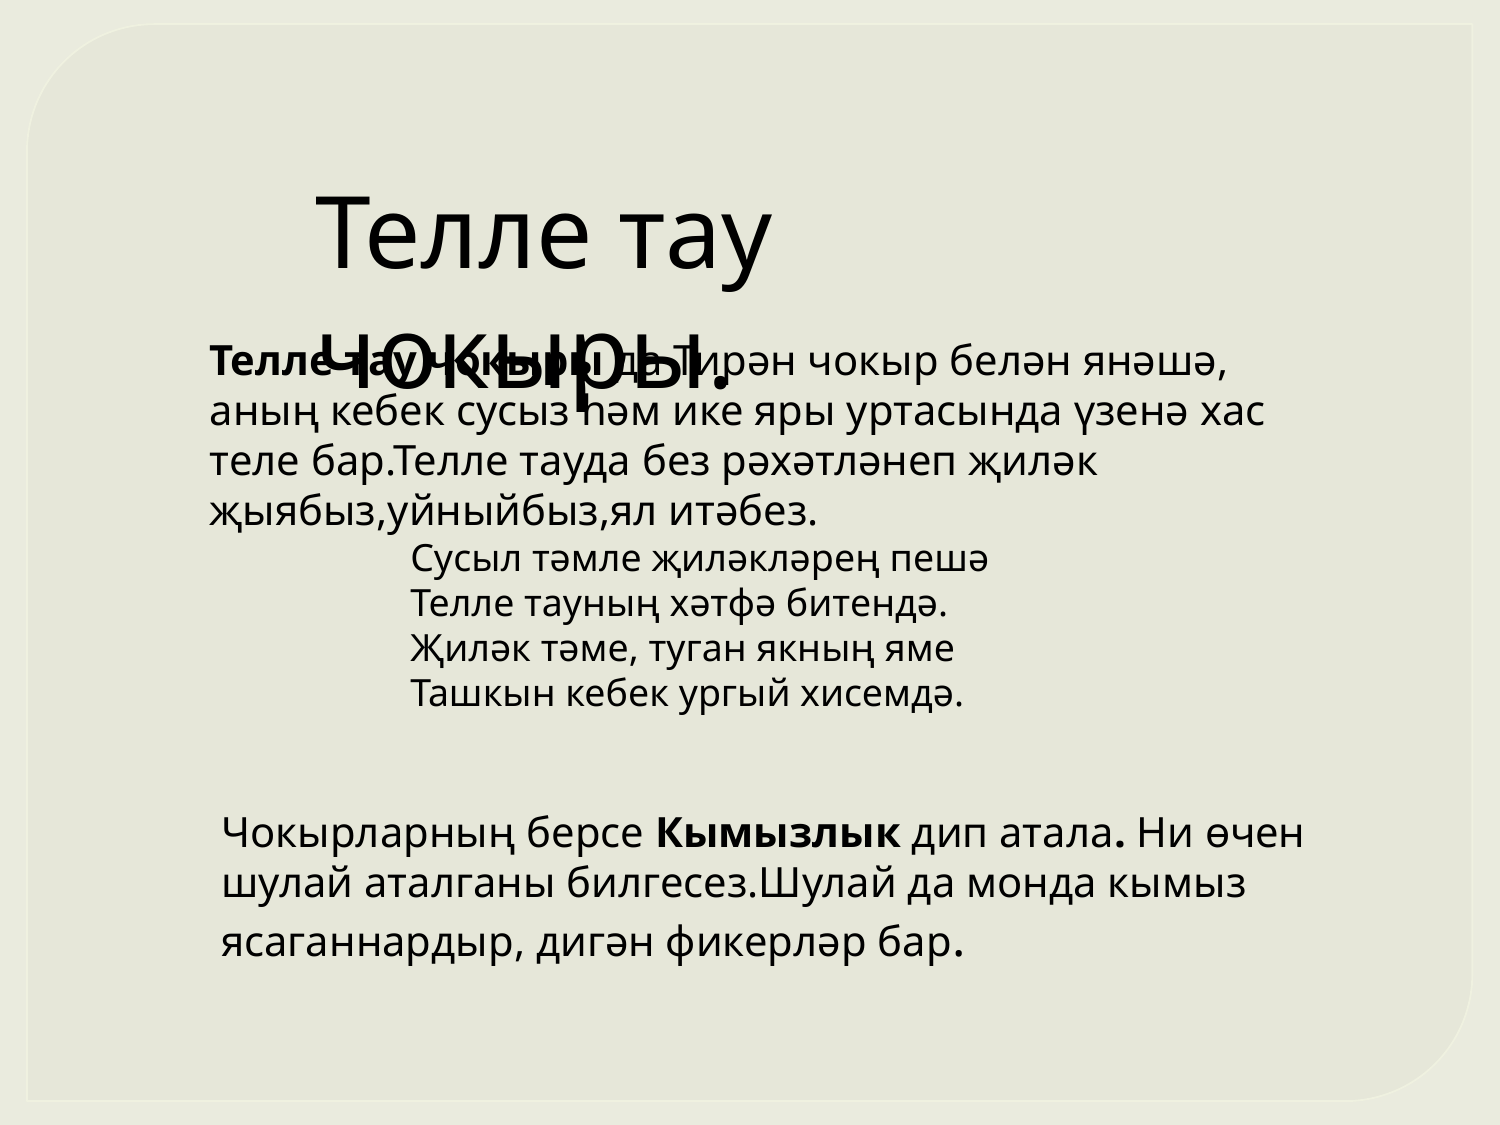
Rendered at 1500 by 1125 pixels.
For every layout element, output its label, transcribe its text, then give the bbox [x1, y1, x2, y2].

text_box Чокырларның берсе Кымызлык дип атала. Ни өчен шулай аталганы билгесез.Шулай да монда кымыз ясаганнардыр, дигән фикерләр бар. [206, 798, 1412, 974]
text_box Телле тау чокыры. [301, 160, 1176, 326]
text_box Телле тау чокыры да Тирән чокыр белән янәшә, аның кебек сусыз һәм ике яры уртасында үзенә хас теле бар.Телле тауда без рәхәтләнеп җиләк җыябыз,уйныйбыз,ял итәбез. [194, 326, 1341, 632]
text_box Сусыл тәмле җиләкләрең пешә Телле тауның хәтфә битендә. Җиләк тәме, туган якның яме Ташкын кебек ургый хисемдә. [395, 527, 1128, 722]
